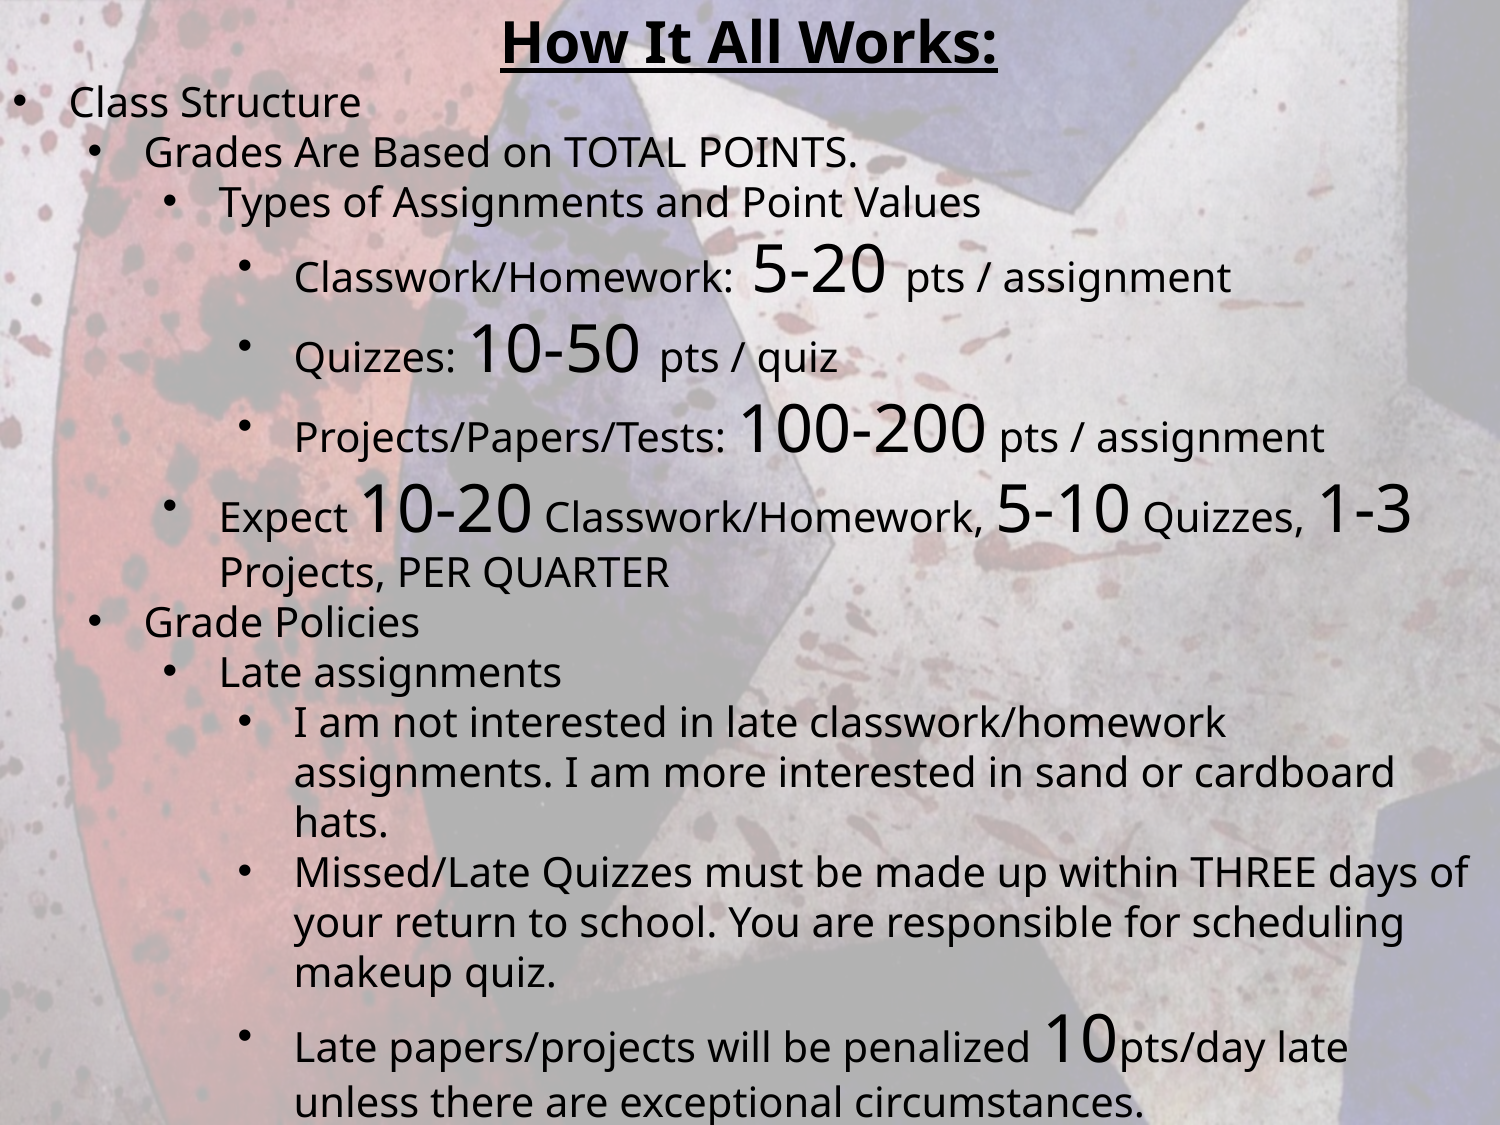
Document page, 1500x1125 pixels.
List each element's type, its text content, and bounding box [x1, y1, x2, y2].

text_box How It All Works: Class Structure Grades Are Based on TOTAL POINTS. Types of Assignments and Point Values Classwork/Homework: 5-20 pts / assignment Quizzes: 10-50 pts / quiz Projects/Papers/Tests: 100-200 pts / assignment Expect 10-20 Classwork/Homework, 5-10 Quizzes, 1-3 Projects, PER QUARTER Grade Policies Late assignments I am not interested in late classwork/homework assignments. I am more interested in sand or cardboard hats. Missed/Late Quizzes must be made up within THREE days of your return to school. You are responsible for scheduling makeup quiz. Late papers/projects will be penalized 10pts/day late unless there are exceptional circumstances. [0, 0, 1500, 1125]
